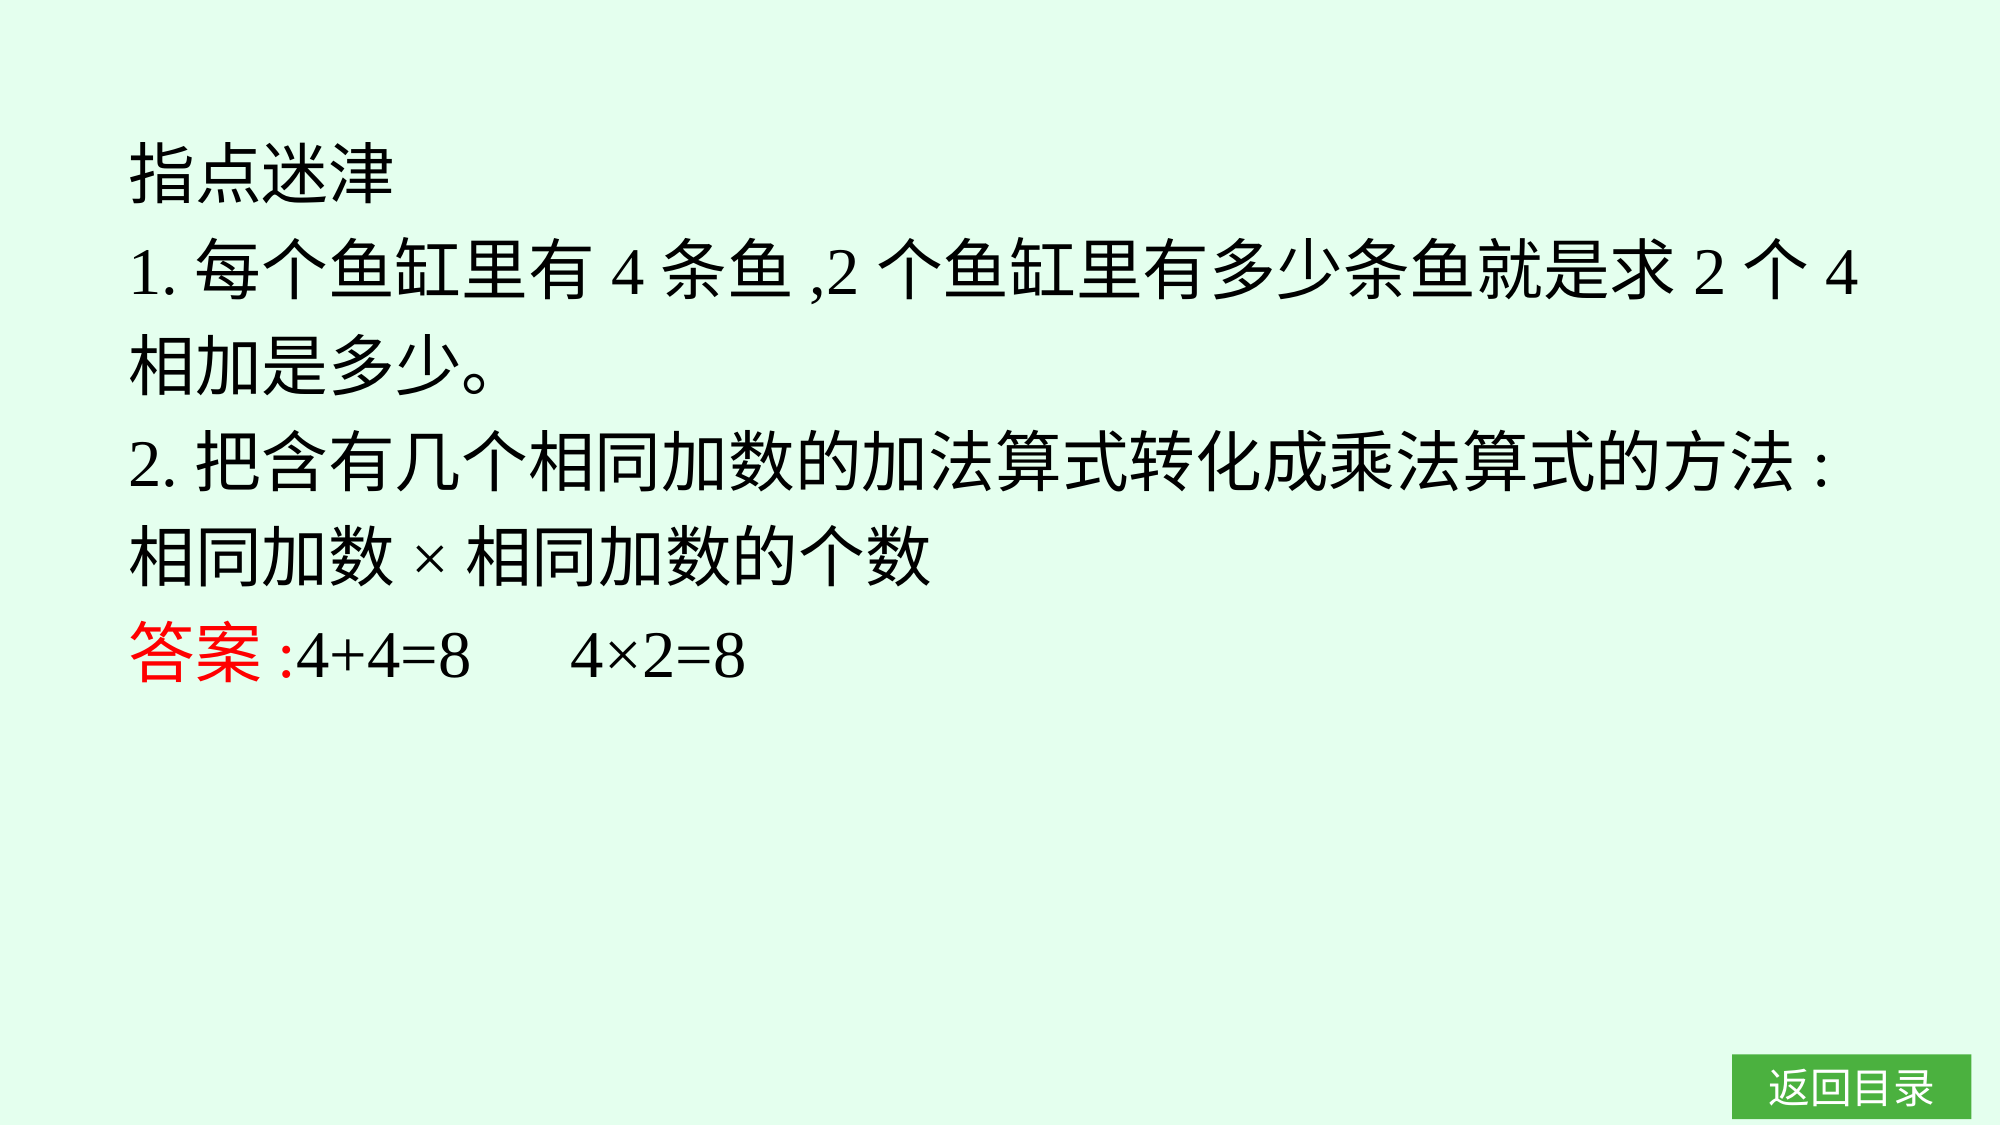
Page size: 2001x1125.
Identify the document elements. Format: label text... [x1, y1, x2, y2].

text_box 指点迷津 1.每个鱼缸里有4条鱼,2个鱼缸里有多少条鱼就是求2个4相加是多少。 2.把含有几个相同加数的加法算式转化成乘法算式的方法:相同加数×相同加数的个数 答案:4+4=8 4×2=8 [113, 108, 1887, 699]
